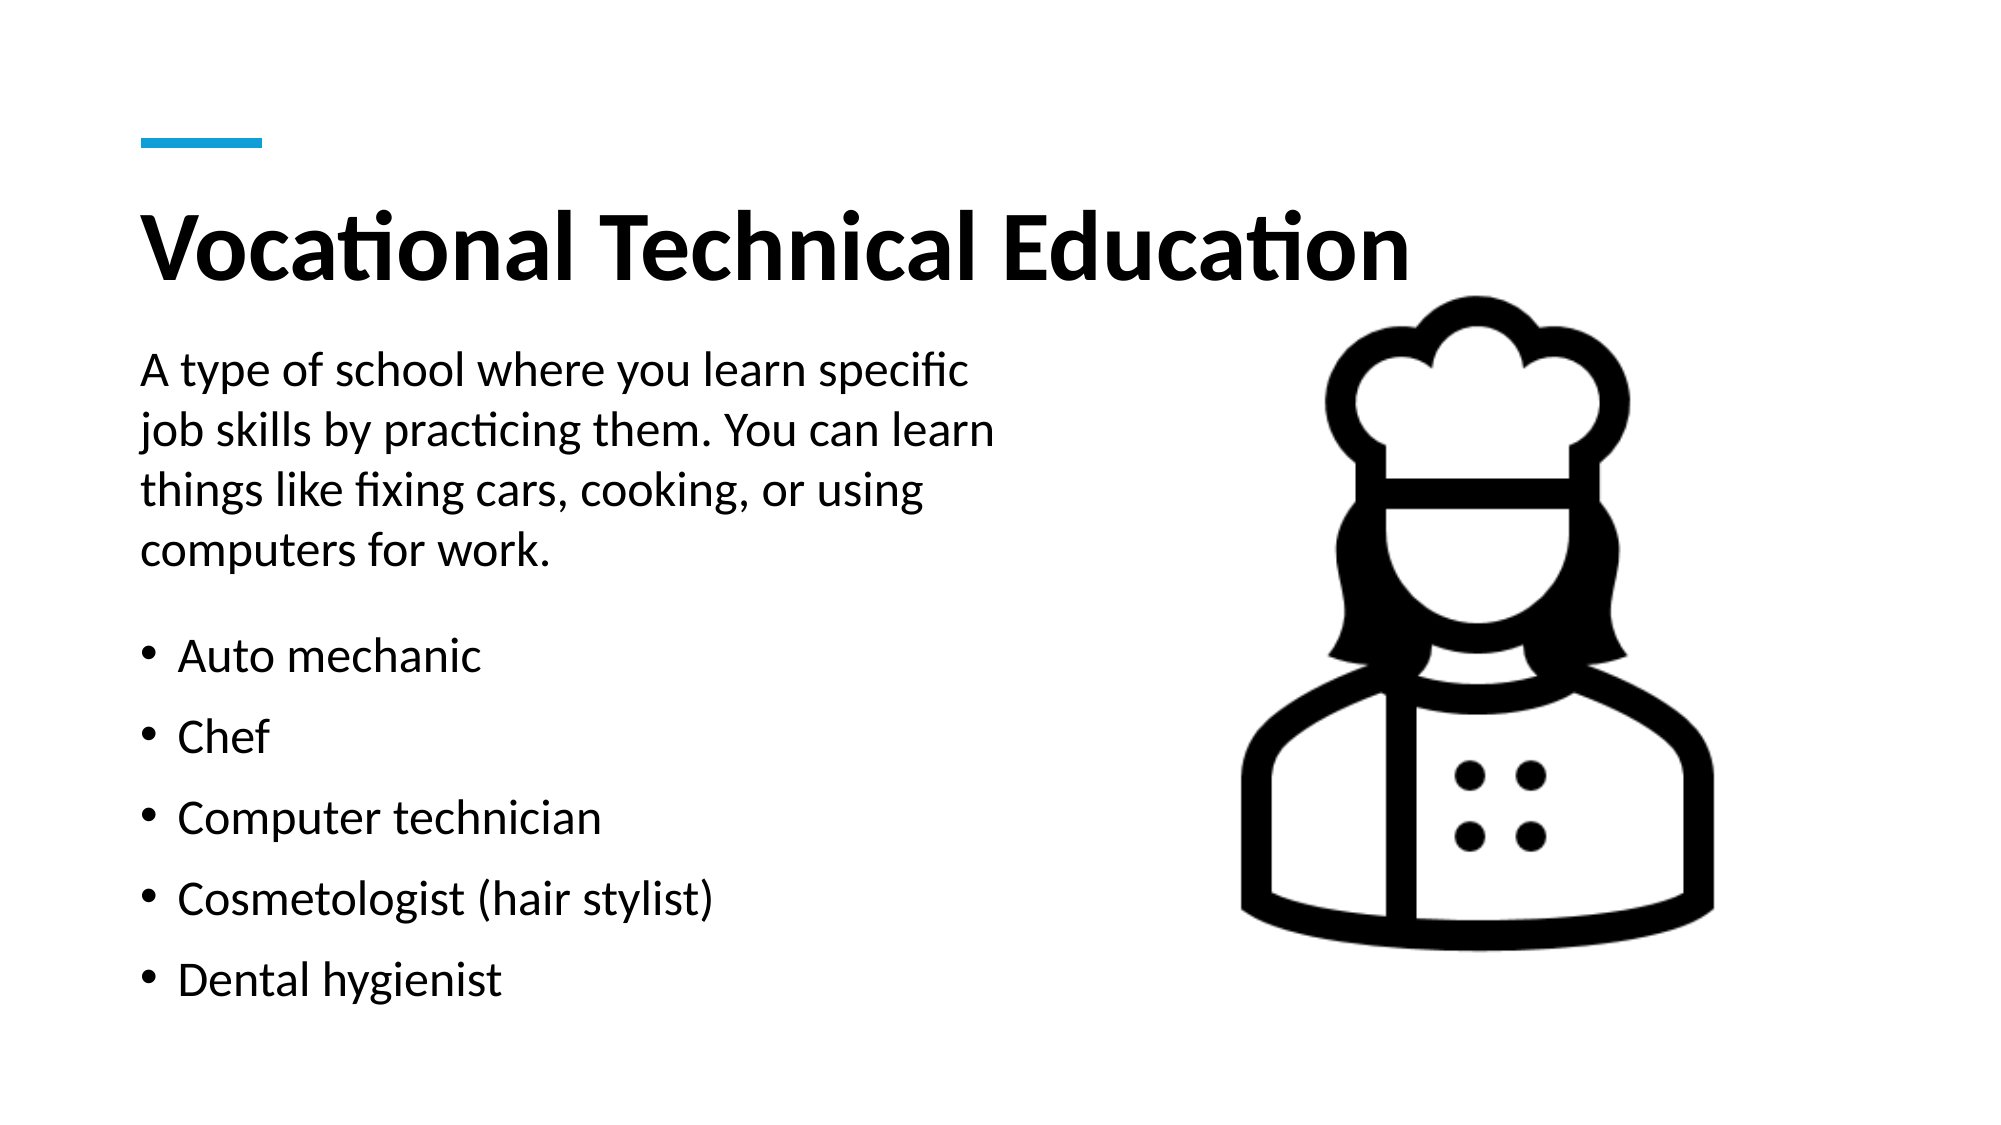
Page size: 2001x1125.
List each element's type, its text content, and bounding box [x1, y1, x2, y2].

picture [1112, 280, 1845, 1013]
list A type of school where you learn specific job skills by practicing them. You can learn things like fixing cars, cooking, or using computers for work. Auto mechanic Chef Computer technician Cosmetologist (hair stylist) Dental hygienist [124, 329, 1029, 1125]
title Vocational Technical Education [124, 186, 1621, 330]
